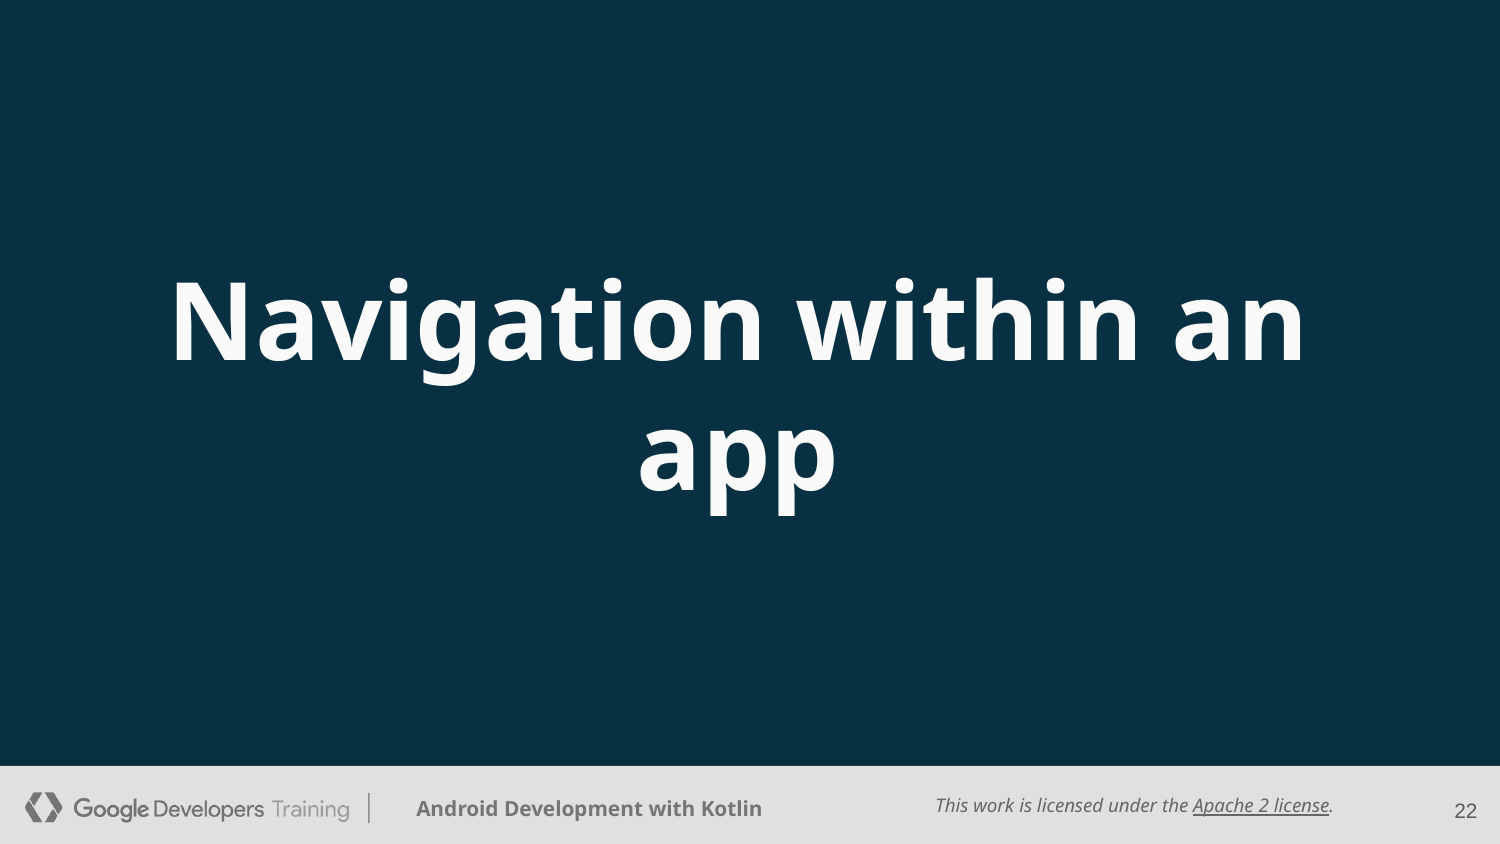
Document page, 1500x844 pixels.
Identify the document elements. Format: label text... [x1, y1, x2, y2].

slide_number ‹#› [1402, 777, 1493, 842]
title Navigation within an app [39, 0, 1437, 764]
picture [0, 0, 1500, 844]
